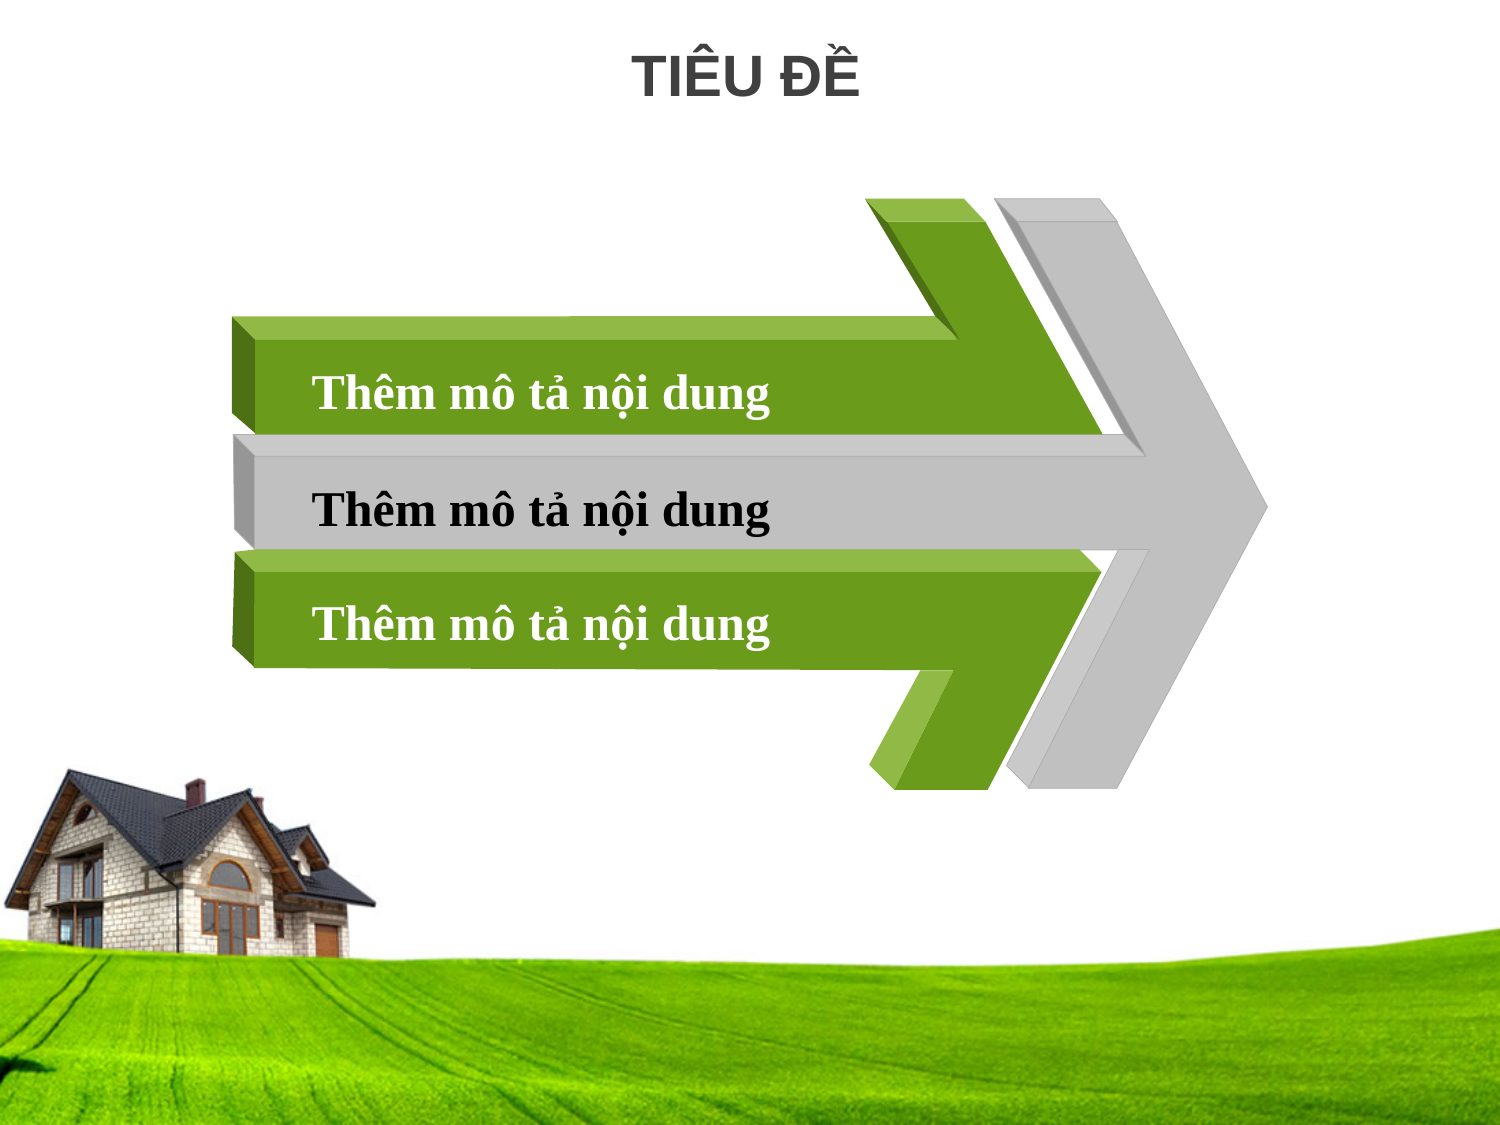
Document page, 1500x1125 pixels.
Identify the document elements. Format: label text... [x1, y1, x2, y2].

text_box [231, 198, 1104, 435]
text_box TIÊU ĐỀ [616, 31, 877, 116]
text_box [233, 198, 1268, 789]
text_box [231, 549, 1102, 791]
picture [0, 0, 1500, 1125]
